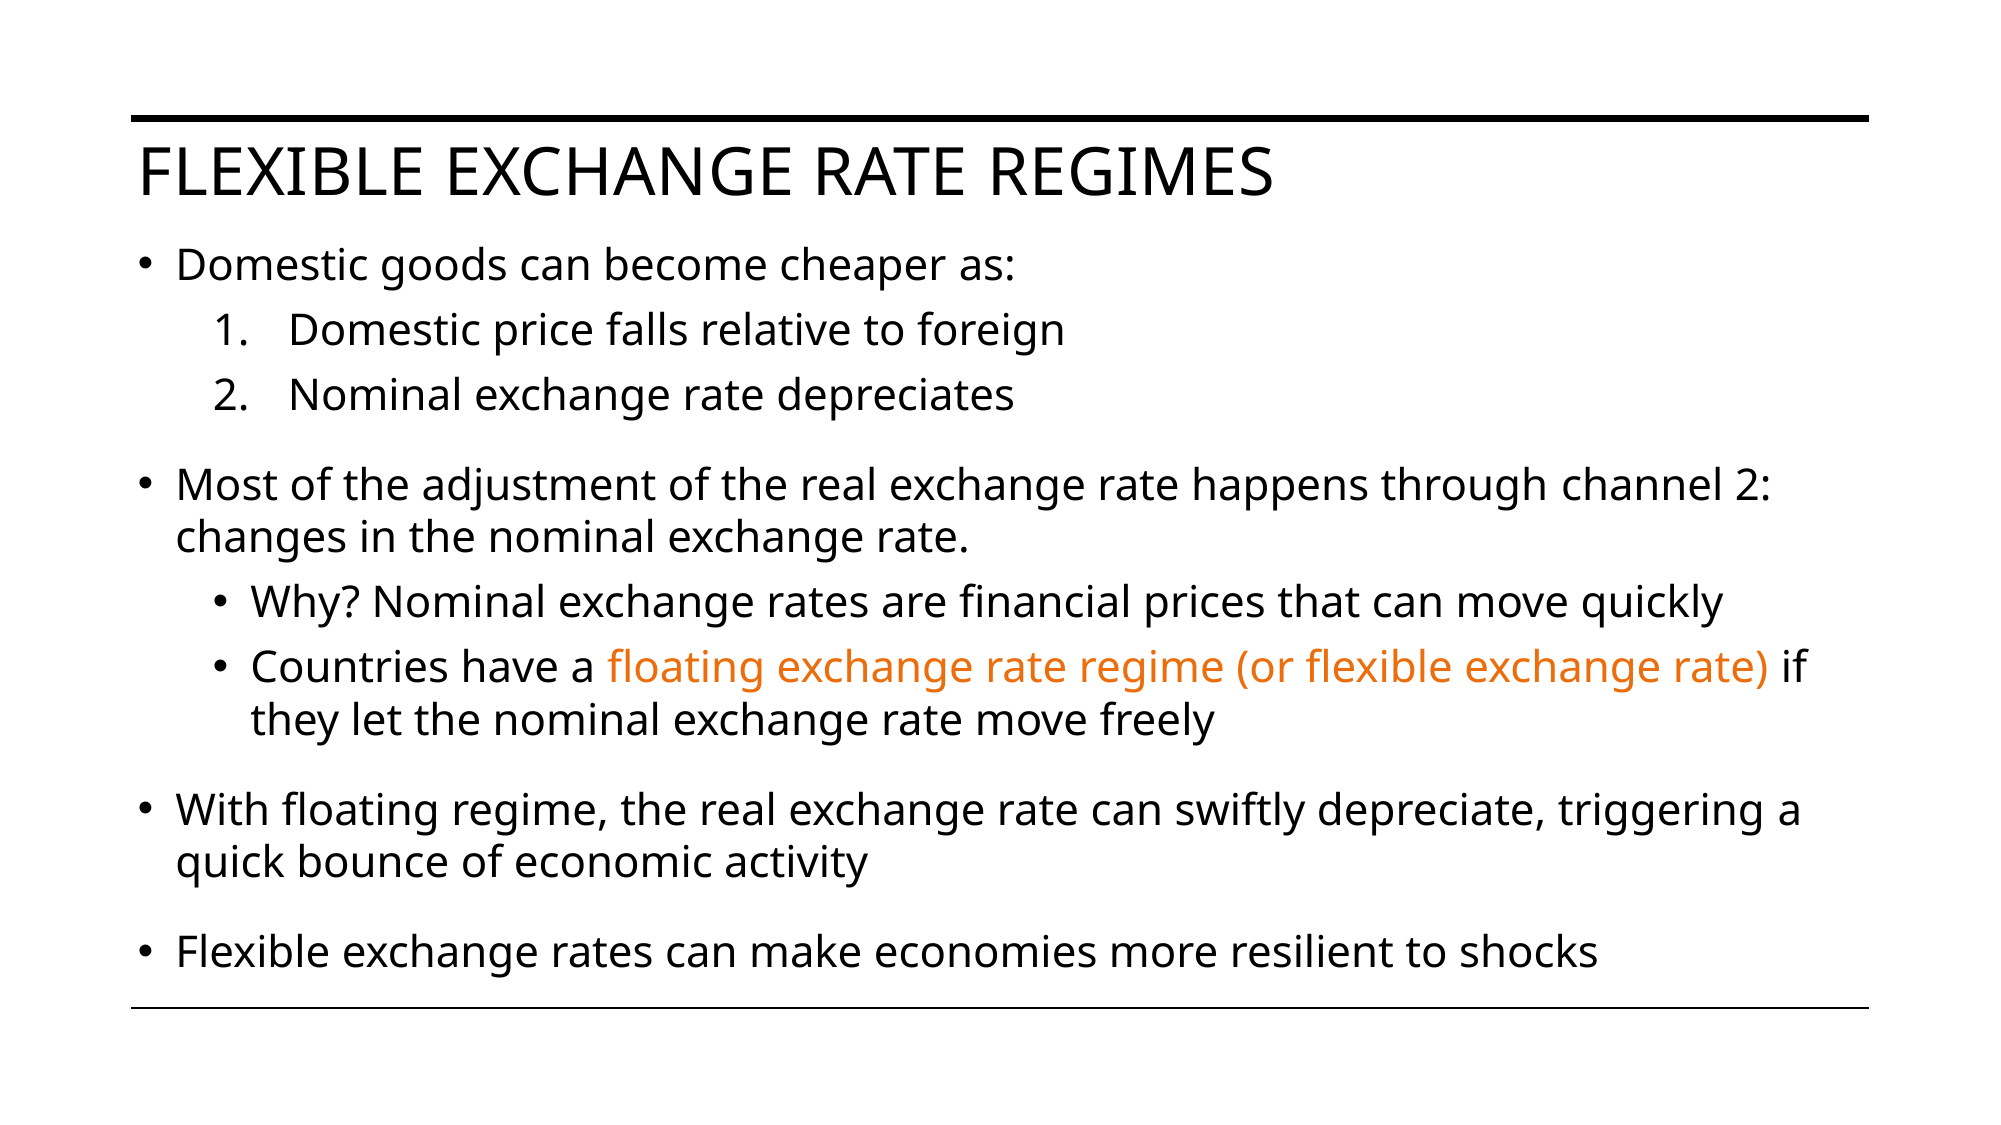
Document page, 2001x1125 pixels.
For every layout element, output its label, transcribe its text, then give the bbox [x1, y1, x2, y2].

title Flexible exchange rate regimes [123, 121, 1848, 228]
list Domestic goods can become cheaper as: Domestic price falls relative to foreign Nominal exchange rate depreciates Most of the adjustment of the real exchange rate happens through channel 2: changes in the nominal exchange rate. Why? Nominal exchange rates are financial prices that can move quickly Countries have a floating exchange rate regime (or flexible exchange rate) if they let the nominal exchange rate move freely With floating regime, the real exchange rate can swiftly depreciate, triggering a quick bounce of economic activity Flexible exchange rates can make economies more resilient to shocks [123, 228, 1877, 1043]
